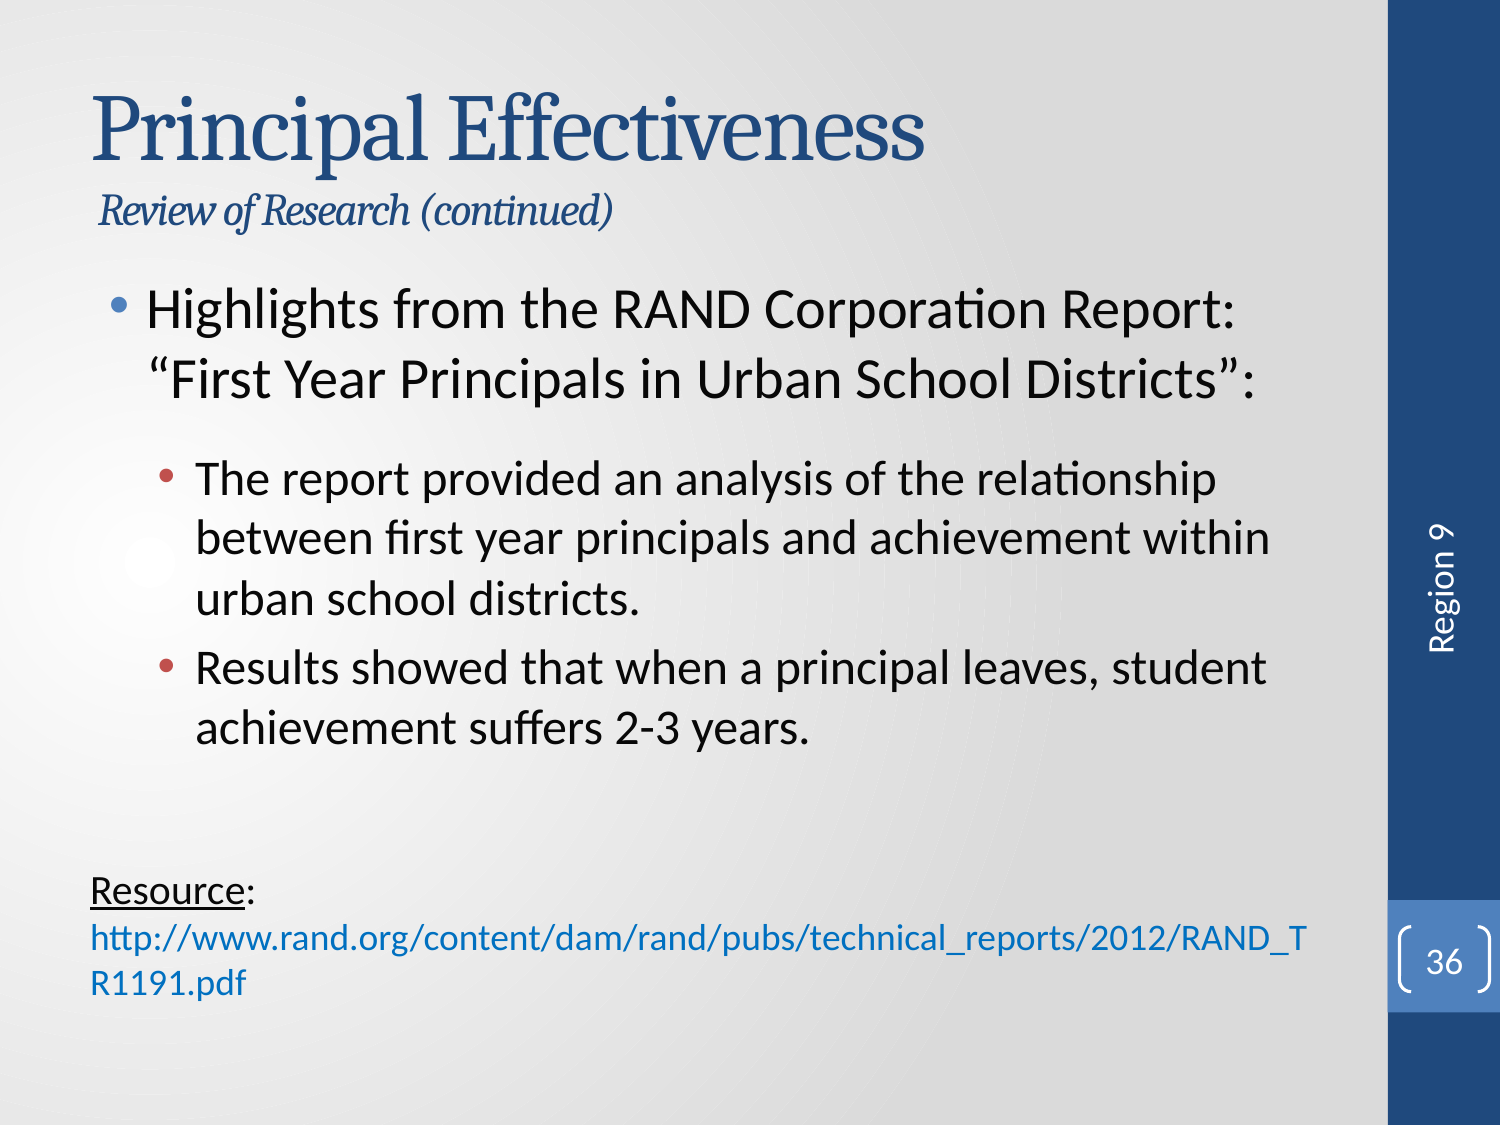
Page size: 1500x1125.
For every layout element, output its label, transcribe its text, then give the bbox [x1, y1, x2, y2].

slide_number 36 [1397, 925, 1492, 994]
footer Region 9 [1408, 500, 1469, 889]
list Highlights from the RAND Corporation Report: “First Year Principals in Urban School Districts”: The report provided an analysis of the relationship between first year principals and achievement within urban school districts. Results showed that when a principal leaves, student achievement suffers 2-3 years. Resource: http://www.rand.org/content/dam/rand/pubs/technical_reports/2012/RAND_TR1191.pdf [75, 262, 1325, 1050]
title Principal Effectiveness Review of Research (continued) [75, 50, 1425, 249]
